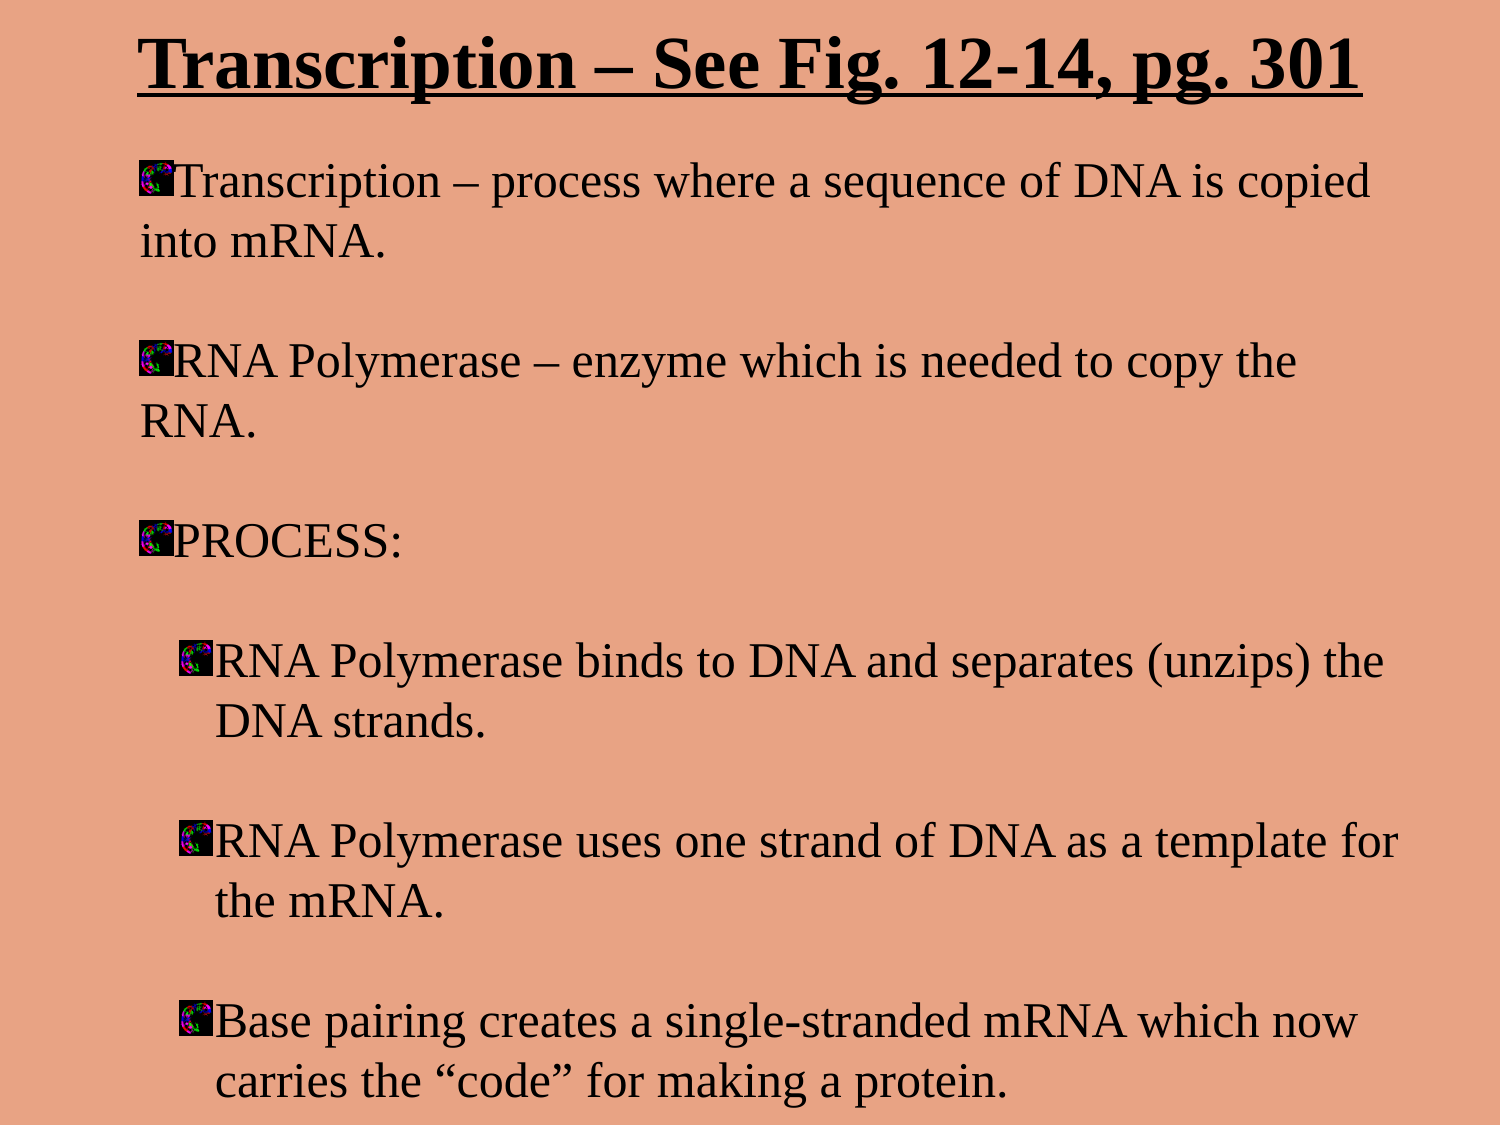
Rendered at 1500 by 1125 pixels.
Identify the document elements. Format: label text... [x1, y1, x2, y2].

picture [139, 340, 174, 376]
text_box Transcription – process where a sequence of DNA is copied into mRNA. RNA Polymerase – enzyme which is needed to copy the RNA. PROCESS: RNA Polymerase binds to DNA and separates (unzips) the DNA strands. RNA Polymerase uses one strand of DNA as a template for the mRNA. Base pairing creates a single-stranded mRNA which now carries the “code” for making a protein. [125, 140, 1425, 1125]
title Transcription – See Fig. 12-14, pg. 301 [75, 45, 1425, 163]
picture [179, 820, 213, 856]
picture [139, 520, 174, 556]
picture [179, 640, 213, 676]
picture [139, 160, 174, 196]
picture [179, 1000, 213, 1036]
